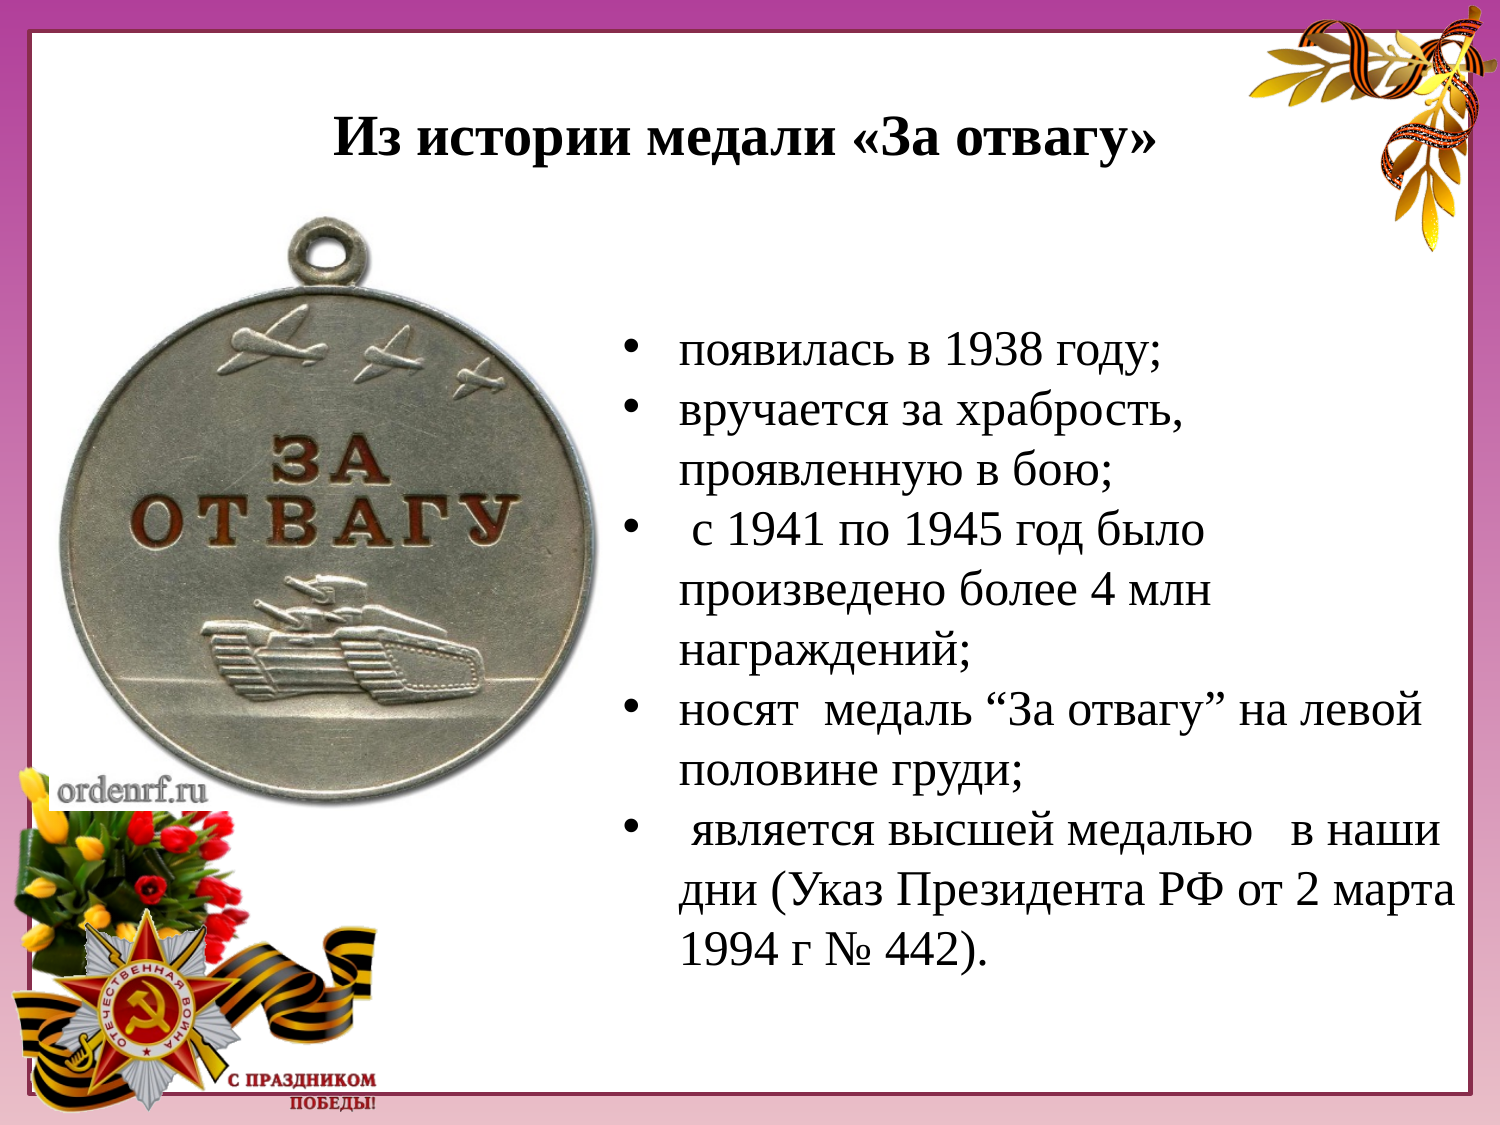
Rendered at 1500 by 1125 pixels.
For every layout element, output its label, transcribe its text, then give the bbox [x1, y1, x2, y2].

text_box появилась в 1938 году; вручается за храбрость, проявленную в бою; с 1941 по 1945 год было произведено более 4 млн награждений; носят медаль “За отвагу” на левой половине груди; является высшей медалью в наши дни (Указ Президента РФ от 2 марта 1994 г № 442). [607, 307, 1471, 983]
text_box [27, 29, 1473, 1096]
text_box Из истории медали «За отвагу» [317, 90, 1176, 175]
picture [1248, 0, 1500, 195]
picture [0, 206, 609, 1125]
